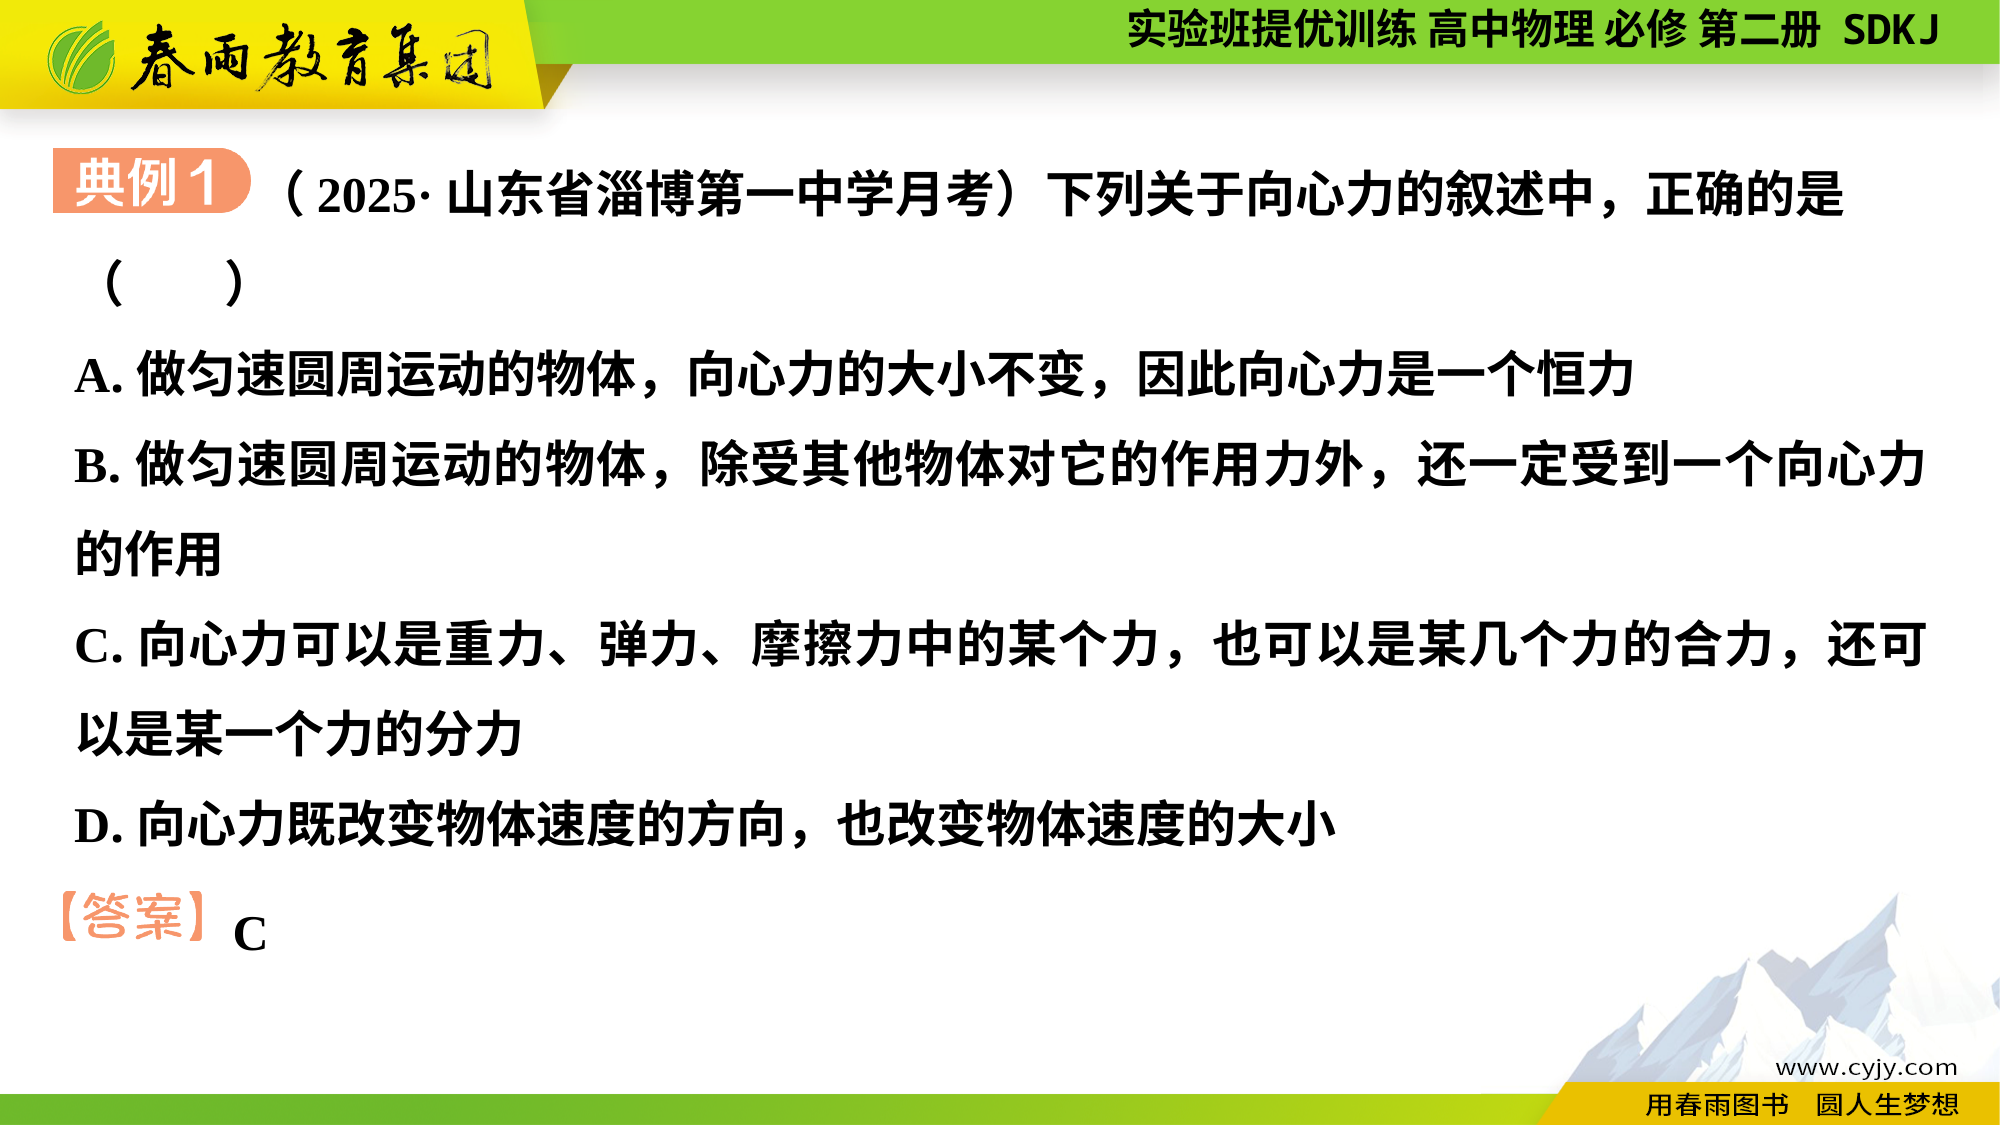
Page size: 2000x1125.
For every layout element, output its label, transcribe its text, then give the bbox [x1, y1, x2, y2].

list （2025·山东省淄博第一中学月考）下列关于向心力的叙述中，正确的是 （ ） A.做匀速圆周运动的物体，向心力的大小不变，因此向心力是一个恒力 B.做匀速圆周运动的物体，除受其他物体对它的作用力外，还一定受到一个向心力的作用 C.向心力可以是重力、弹力、摩擦力中的某个力，也可以是某几个力的合力，还可以是某一个力的分力 D.向心力既改变物体速度的方向，也改变物体速度的大小 [59, 125, 1944, 868]
picture [0, 0, 2000, 1125]
text_box C [217, 862, 284, 968]
